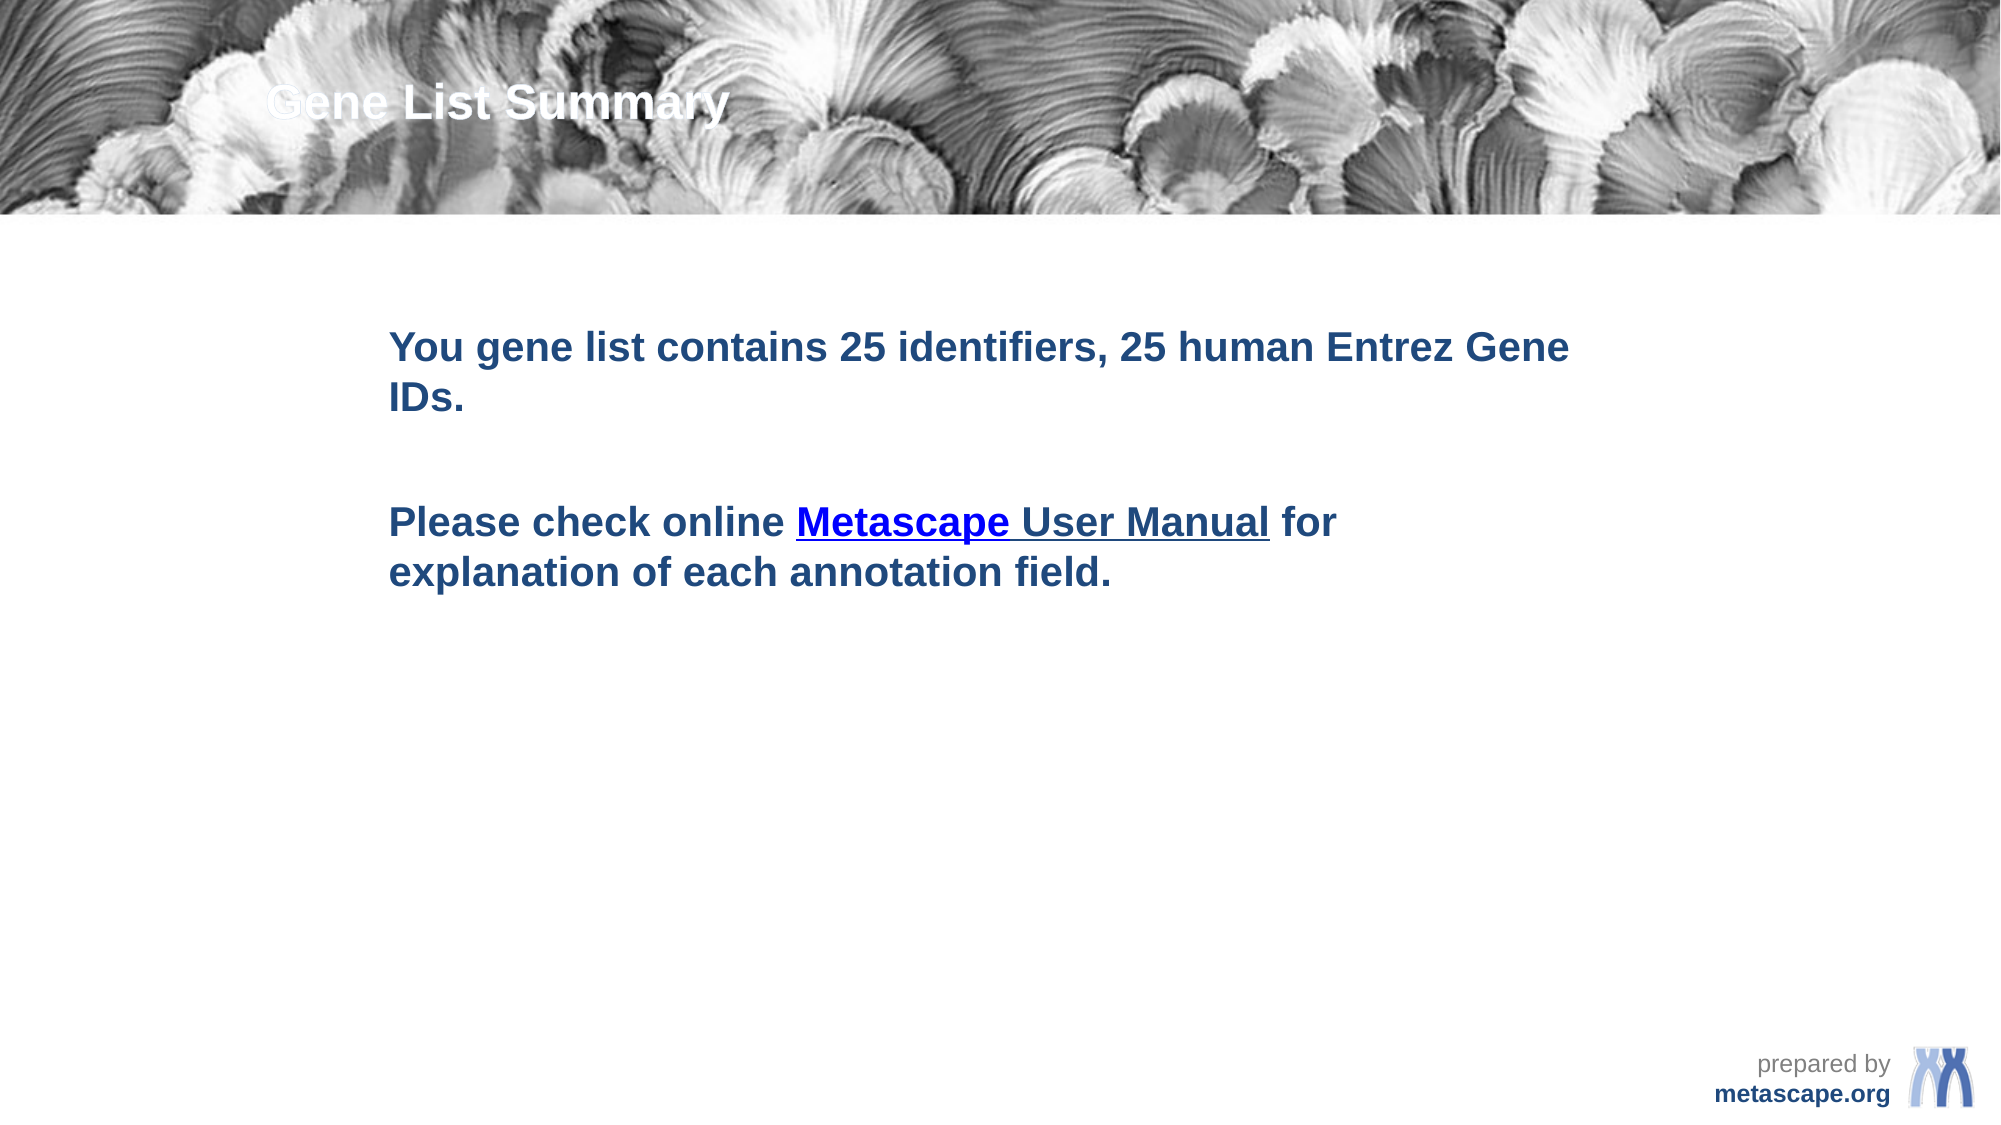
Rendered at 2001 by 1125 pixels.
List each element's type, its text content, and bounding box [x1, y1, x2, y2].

text_box Please check online Metascape User Manual for explanation of each annotation field. [373, 487, 1526, 603]
picture [0, 0, 2001, 1125]
text_box You gene list contains 25 identifiers, 25 human Entrez Gene IDs. [373, 311, 1647, 427]
title Gene List Summary [249, 61, 1600, 137]
